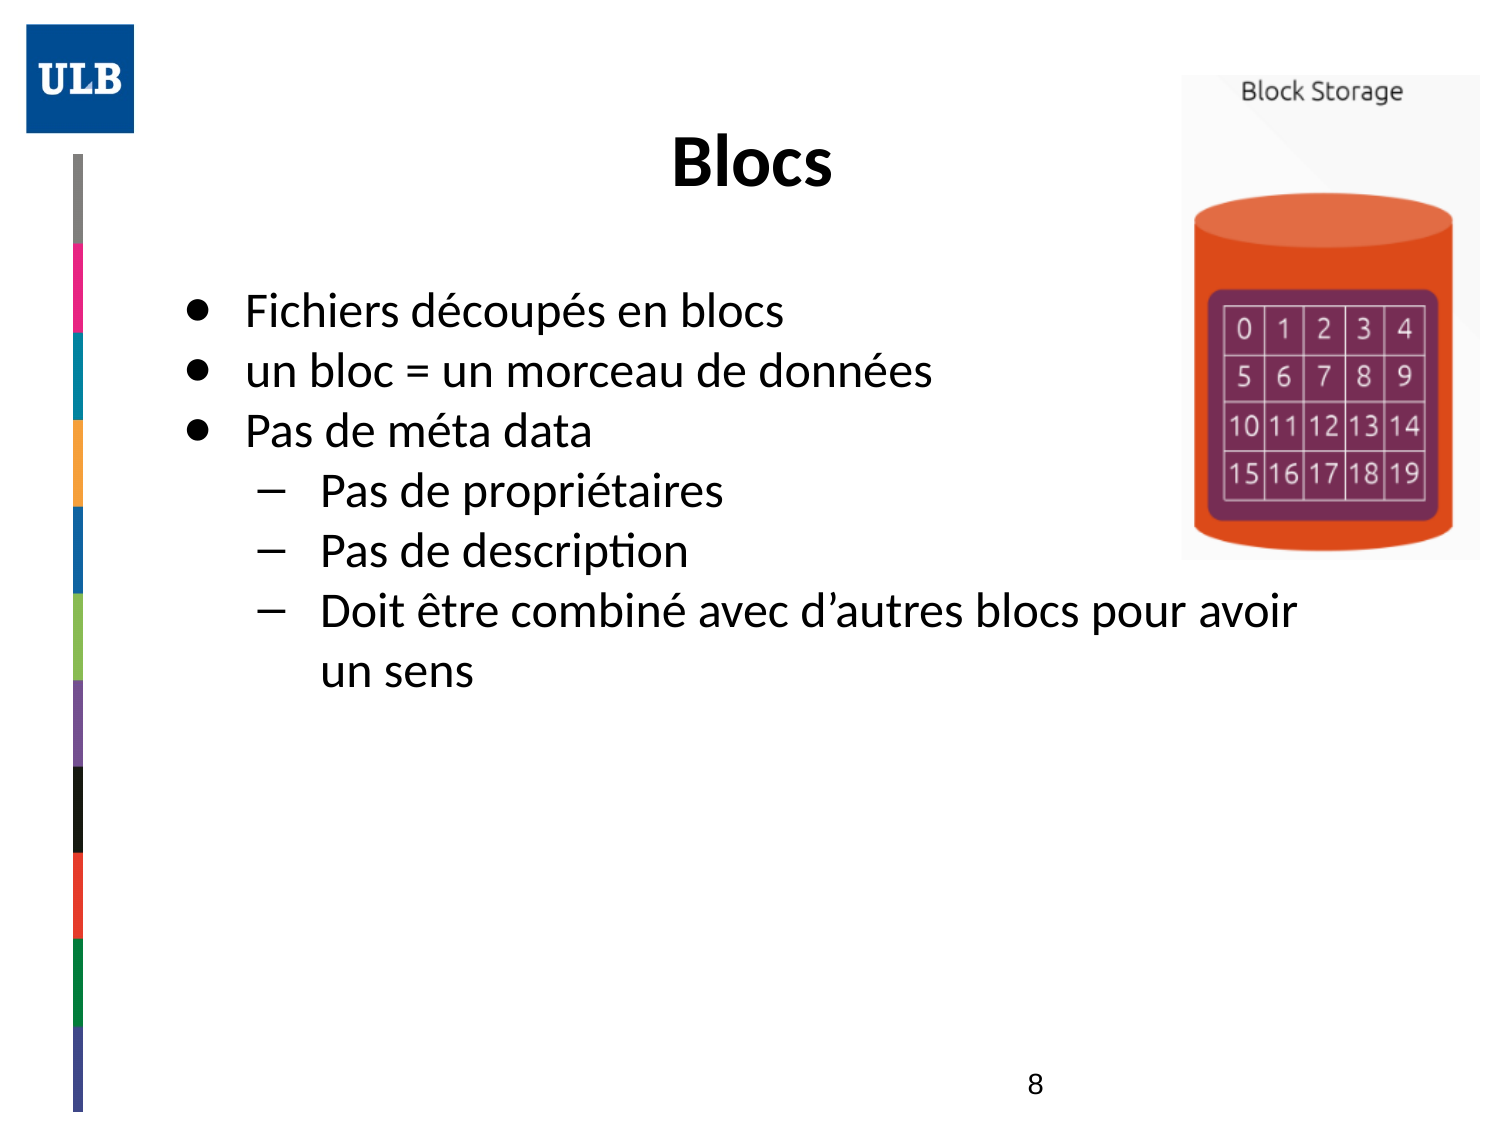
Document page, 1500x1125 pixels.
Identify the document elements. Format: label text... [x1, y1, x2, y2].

title Blocs [155, 62, 1350, 250]
slide_number 8 [1012, 1052, 1350, 1113]
picture [73, 154, 83, 333]
picture [7, 24, 142, 143]
picture [73, 420, 83, 1112]
picture [1181, 74, 1481, 560]
list Fichiers découpés en blocs un bloc = un morceau de données Pas de méta data Pas de propriétaires Pas de description Doit être combiné avec d’autres blocs pour avoir un sens [155, 262, 1350, 1061]
